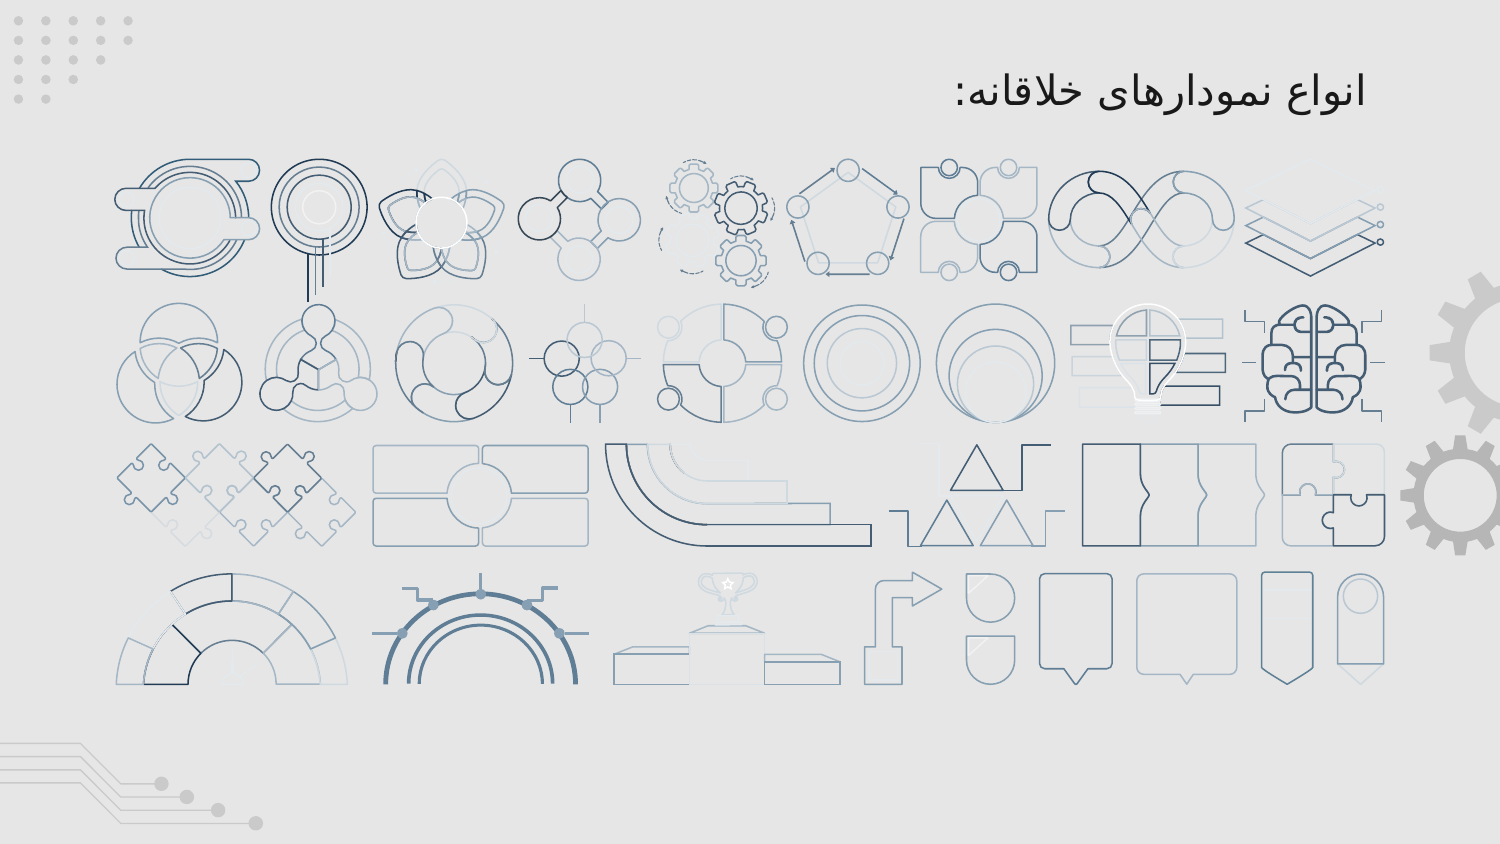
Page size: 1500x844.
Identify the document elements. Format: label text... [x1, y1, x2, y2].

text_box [116, 573, 348, 685]
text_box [257, 304, 380, 422]
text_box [657, 303, 788, 423]
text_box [1070, 303, 1226, 423]
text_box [395, 304, 513, 422]
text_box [371, 572, 590, 685]
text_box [1261, 571, 1314, 685]
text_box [378, 159, 505, 294]
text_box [864, 571, 943, 685]
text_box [271, 159, 368, 303]
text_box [372, 445, 589, 547]
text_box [1082, 443, 1265, 547]
text_box انواع نمودارهای خلاقانه: [117, 49, 1382, 129]
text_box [966, 635, 1015, 685]
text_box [605, 443, 872, 547]
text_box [515, 158, 647, 281]
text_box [1241, 303, 1386, 423]
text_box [1337, 573, 1384, 685]
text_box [1245, 158, 1385, 277]
text_box [1136, 573, 1237, 685]
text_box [1048, 170, 1235, 268]
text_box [528, 303, 642, 423]
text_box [786, 159, 910, 278]
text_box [966, 573, 1015, 623]
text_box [114, 159, 260, 287]
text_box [888, 443, 1066, 547]
text_box [1039, 573, 1113, 685]
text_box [116, 303, 243, 424]
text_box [920, 158, 1038, 281]
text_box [116, 443, 356, 547]
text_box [803, 304, 921, 422]
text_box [1281, 443, 1385, 547]
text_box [936, 303, 1055, 423]
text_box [658, 159, 776, 289]
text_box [613, 572, 841, 685]
